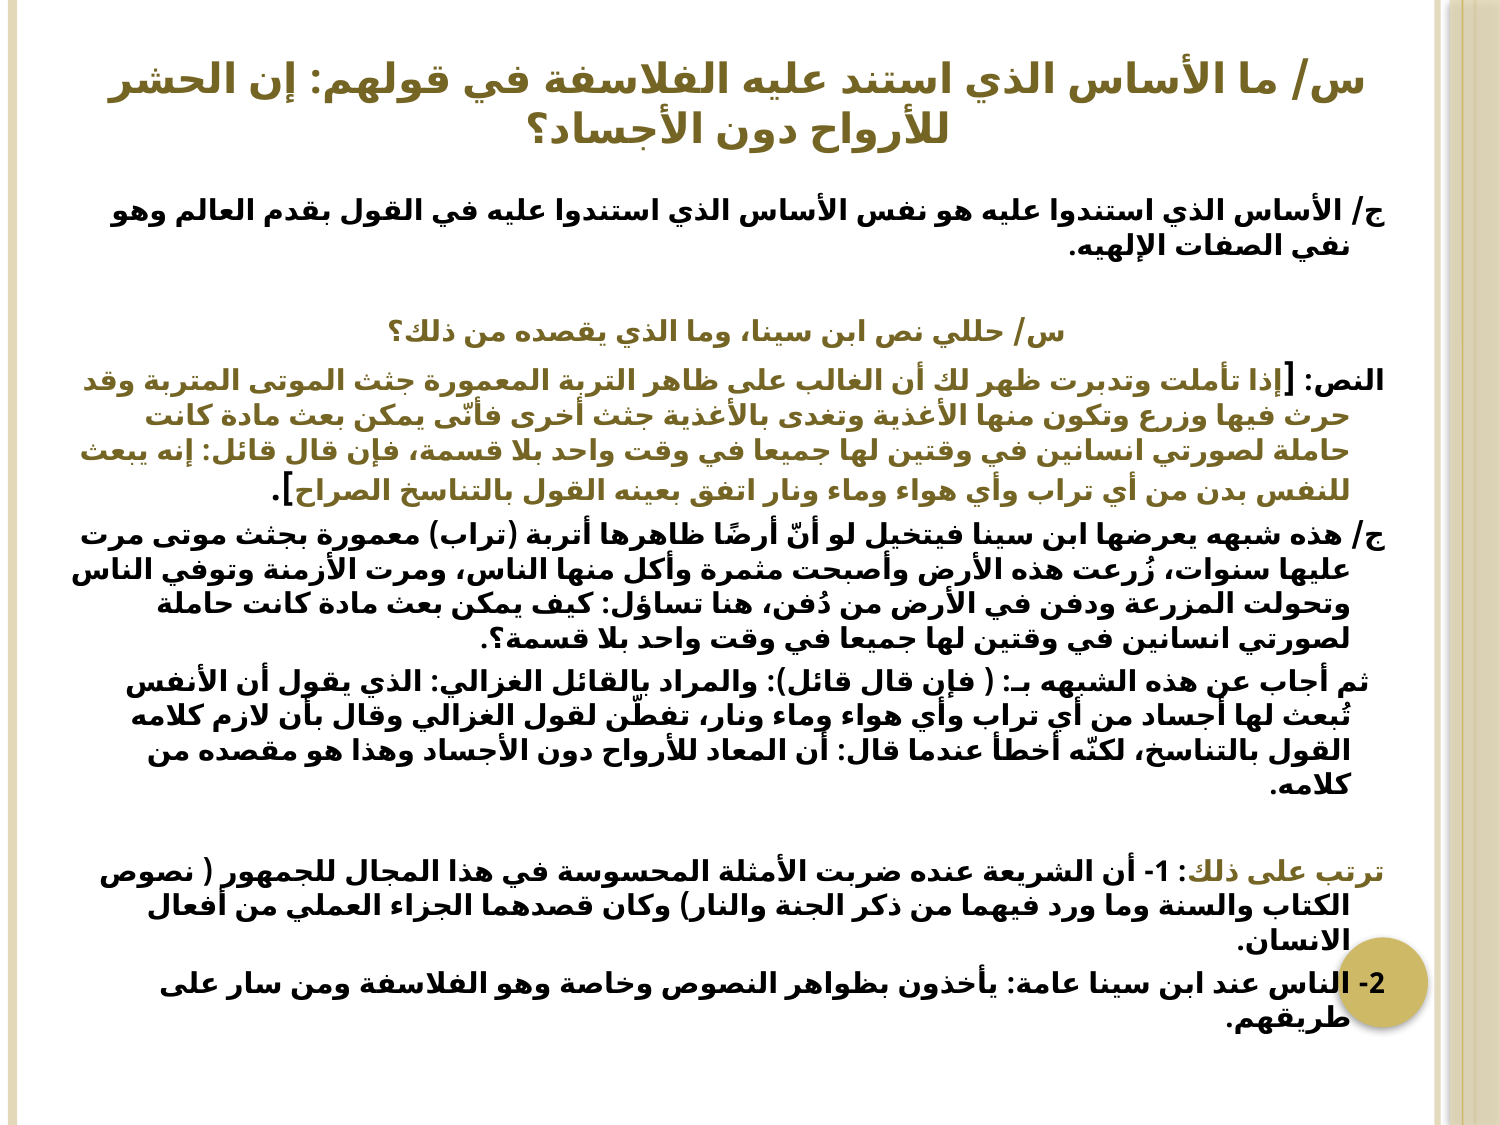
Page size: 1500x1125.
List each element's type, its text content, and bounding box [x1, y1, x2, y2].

list ج/ الأساس الذي استندوا عليه هو نفس الأساس الذي استندوا عليه في القول بقدم العالم وهو نفي الصفات الإلهيه. س/ حللي نص ابن سينا، وما الذي يقصده من ذلك؟ النص: [إذا تأملت وتدبرت ظهر لك أن الغالب على ظاهر التربة المعمورة جثث الموتى المتربة وقد حرث فيها وزرع وتكون منها الأغذية وتغدى بالأغذية جثث أخرى فأنّى يمكن بعث مادة كانت حاملة لصورتي انسانين في وقتين لها جميعا في وقت واحد بلا قسمة، فإن قال قائل: إنه يبعث للنفس بدن من أي تراب وأي هواء وماء ونار اتفق بعينه القول بالتناسخ الصراح]. ج/ هذه شبهه يعرضها ابن سينا فيتخيل لو أنّ أرضًا ظاهرها أتربة (تراب) معمورة بجثث موتى مرت عليها سنوات، زُرعت هذه الأرض وأصبحت مثمرة وأكل منها الناس، ومرت الأزمنة وتوفي الناس وتحولت المزرعة ودفن في الأرض من دُفن، هنا تساؤل: كيف يمكن بعث مادة كانت حاملة لصورتي انسانين في وقتين لها جميعا في وقت واحد بلا قسمة؟. ثم أجاب عن هذه الشبهه بـ: ( فإن قال قائل): والمراد بالقائل الغزالي: الذي يقول أن الأنفس تُبعث لها أجساد من أي تراب وأي هواء وماء ونار، تفطّن لقول الغزالي وقال بأن لازم كلامه القول بالتناسخ، لكنّه أخطأ عندما قال: أن المعاد للأرواح دون الأجساد وهذا هو مقصده من كلامه. ترتب على ذلك: 1- أن الشريعة عنده ضربت الأمثلة المحسوسة في هذا المجال للجمهور ( نصوص الكتاب والسنة وما ورد فيهما من ذكر الجنة والنار) وكان قصدهما الجزاء العملي من أفعال الانسان. 2- الناس عند ابن سينا عامة: يأخذون بظواهر النصوص وخاصة وهو الفلاسفة ومن سار على طريقهم. [53, 184, 1400, 1047]
title س/ ما الأساس الذي استند عليه الفلاسفة في قولهم: إن الحشر للأرواح دون الأجساد؟ [76, 0, 1400, 160]
